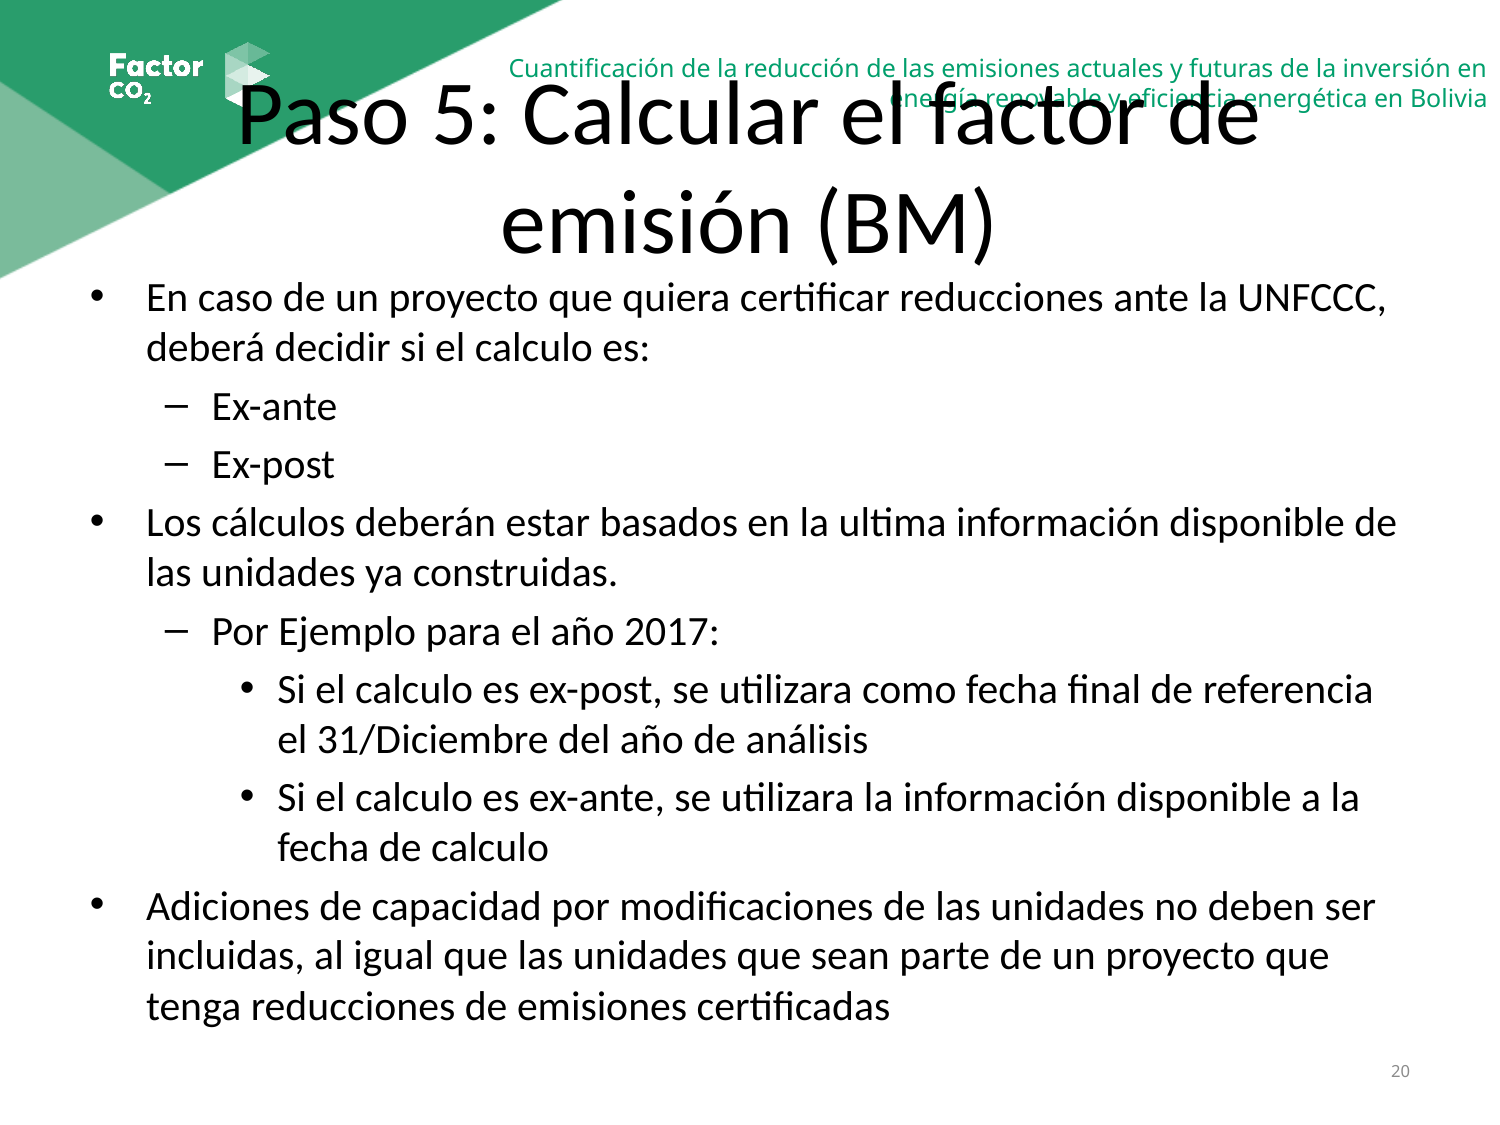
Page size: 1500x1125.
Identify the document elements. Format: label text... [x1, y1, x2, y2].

title Paso 5: Calcular el factor de emisión (BM) [75, 45, 1425, 233]
picture [0, 0, 1500, 1125]
slide_number 20 [1074, 1042, 1425, 1103]
list En caso de un proyecto que quiera certificar reducciones ante la UNFCCC, deberá decidir si el calculo es: Ex-ante Ex-post Los cálculos deberán estar basados en la ultima información disponible de las unidades ya construidas. Por Ejemplo para el año 2017: Si el calculo es ex-post, se utilizara como fecha final de referencia el 31/Diciembre del año de análisis Si el calculo es ex-ante, se utilizara la información disponible a la fecha de calculo Adiciones de capacidad por modificaciones de las unidades no deben ser incluidas, al igual que las unidades que sean parte de un proyecto que tenga reducciones de emisiones certificadas [75, 262, 1425, 1005]
